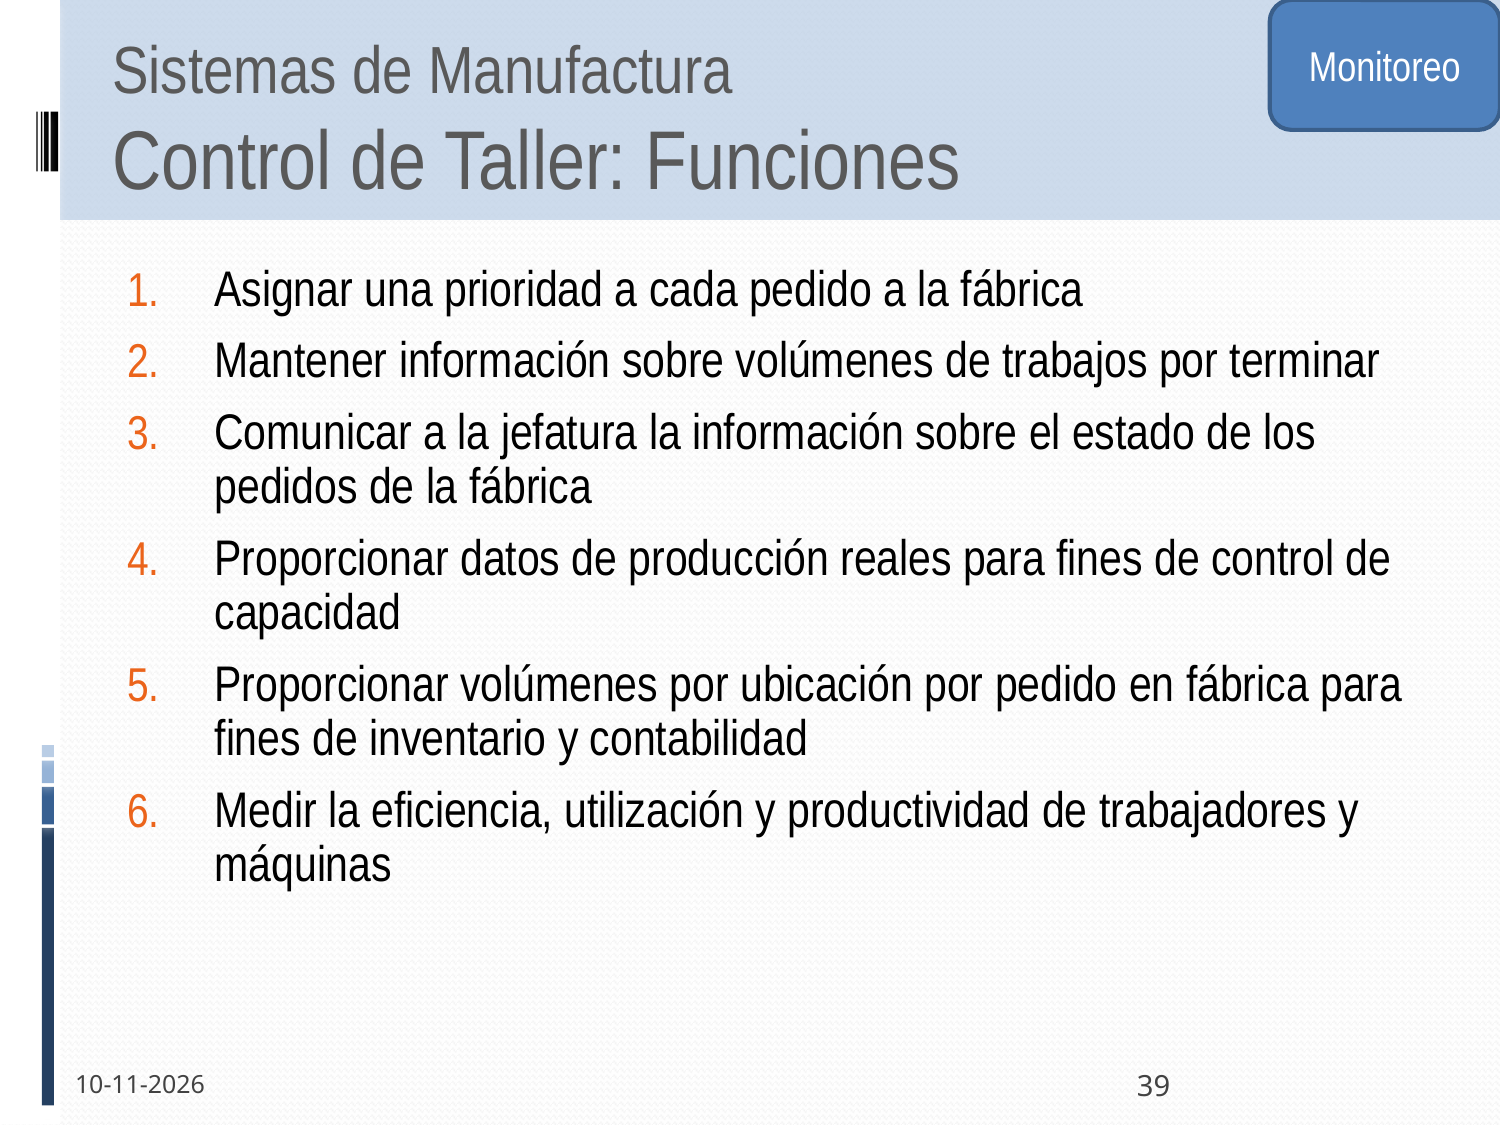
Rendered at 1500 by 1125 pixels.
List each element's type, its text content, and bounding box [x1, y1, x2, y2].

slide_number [75, 1042, 243, 1103]
title Sistemas de Manufactura Control de Taller: Funciones [111, 18, 1436, 207]
list Asignar una prioridad a cada pedido a la fábrica Mantener información sobre volúmenes de trabajos por terminar Comunicar a la jefatura la información sobre el estado de los pedidos de la fábrica Proporcionar datos de producción reales para fines de control de capacidad Proporcionar volúmenes por ubicación por pedido en fábrica para fines de inventario y contabilidad Medir la eficiencia, utilización y productividad de trabajadores y máquinas [111, 255, 1436, 1038]
text_box Monitoreo [1267, 0, 1500, 132]
slide_number 39 [1045, 1046, 1171, 1107]
